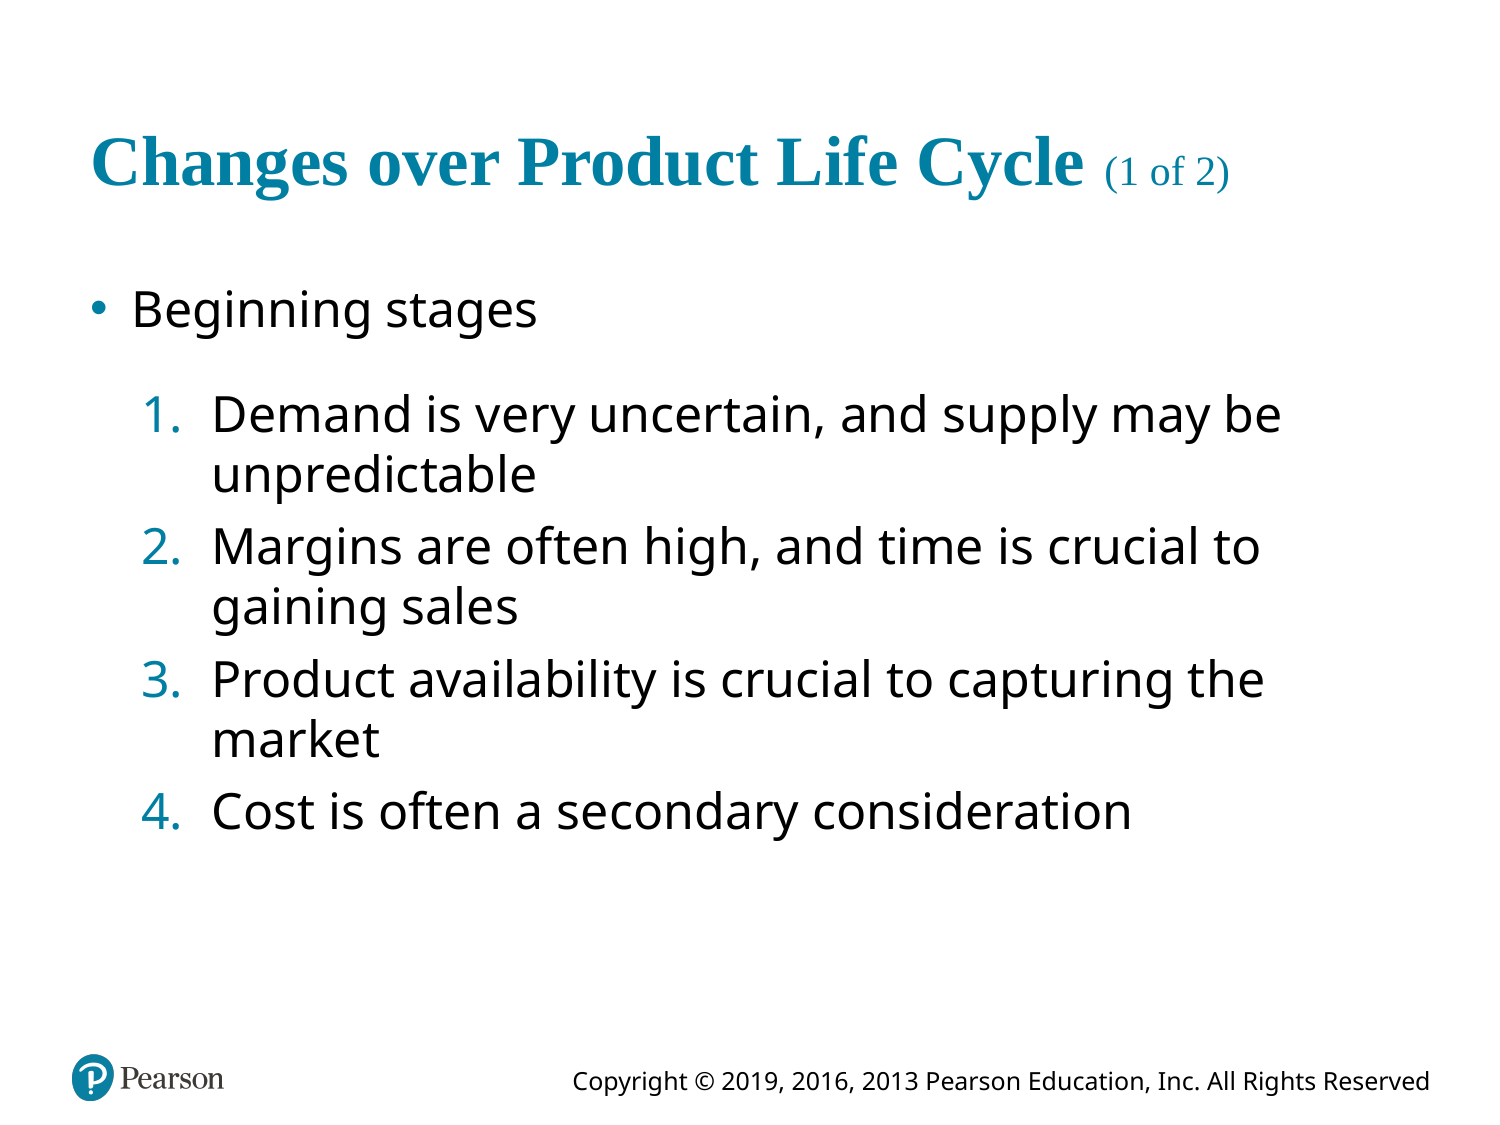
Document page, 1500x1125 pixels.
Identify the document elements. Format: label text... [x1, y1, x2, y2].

title Changes over Product Life Cycle (1 of 2) [75, 0, 1425, 216]
list Beginning stages [75, 262, 1425, 366]
picture [72, 1054, 88, 1070]
list Beginning stages [75, 795, 1425, 931]
list Demand is very uncertain, and supply may be unpredictable Margins are often high, and time is crucial to gaining sales Product availability is crucial to capturing the market Cost is often a secondary consideration [75, 366, 1425, 795]
picture [98, 1054, 224, 1101]
picture [80, 1063, 106, 1088]
picture [72, 1087, 83, 1101]
